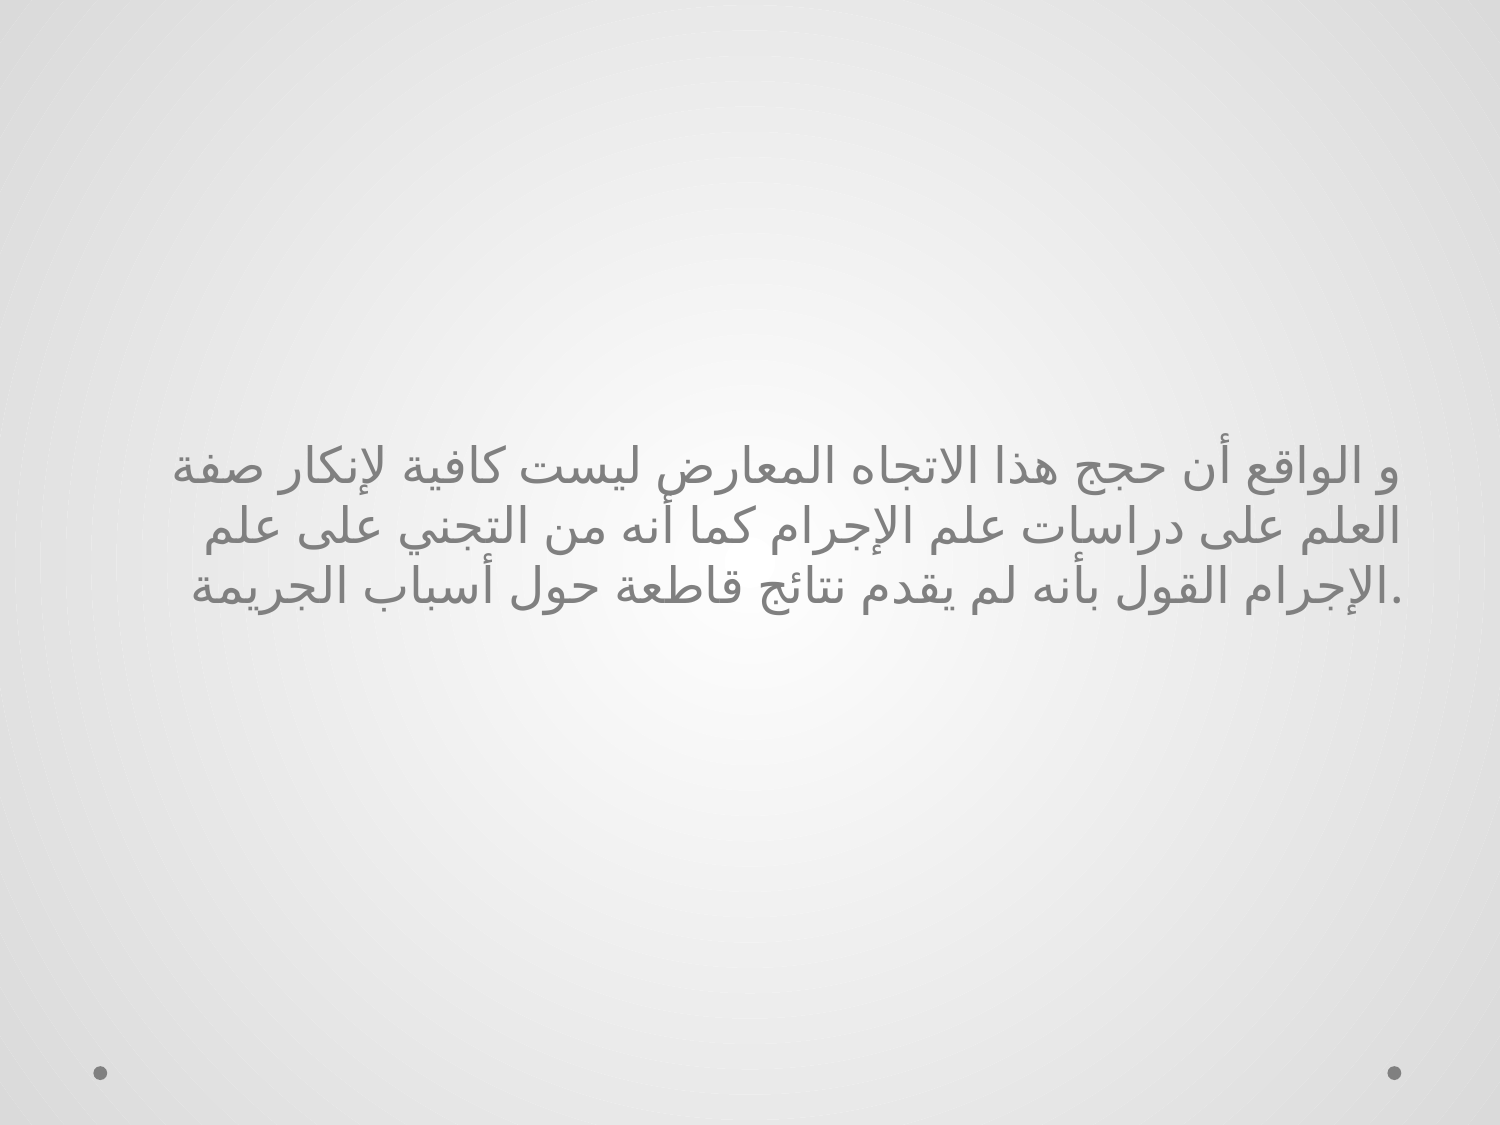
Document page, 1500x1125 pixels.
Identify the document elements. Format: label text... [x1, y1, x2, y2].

text_box و الواقع أن حجج هذا الاتجاه المعارض ليست كافية لإنكار صفة العلم على دراسات علم الإجرام كما أنه من التجني على علم الإجرام القول بأنه لم يقدم نتائج قاطعة حول أسباب الجريمة. [108, 81, 1418, 621]
